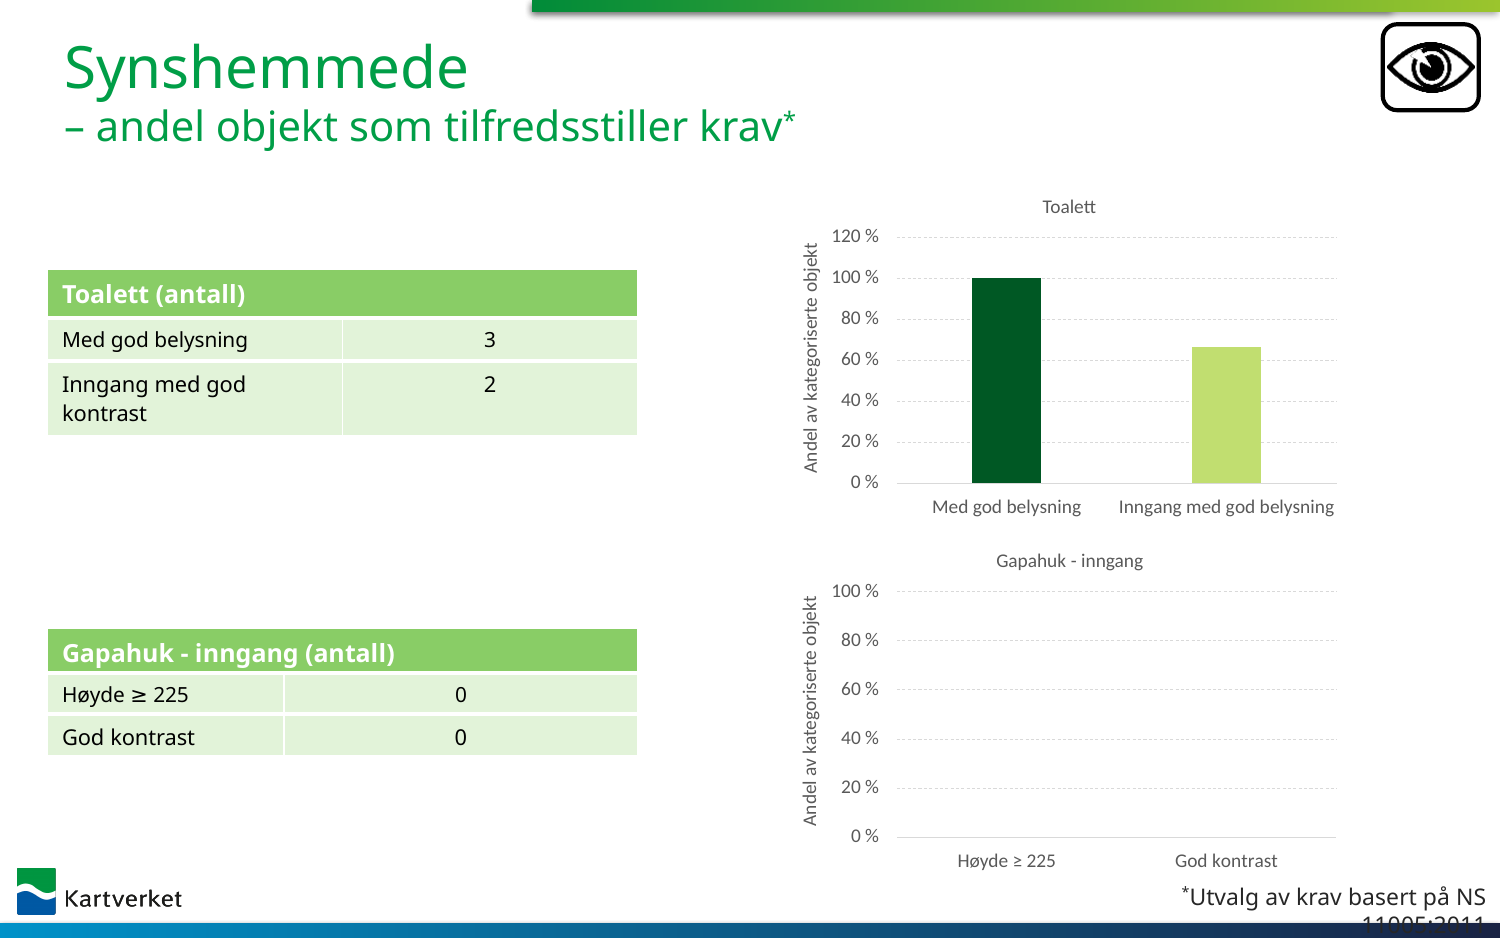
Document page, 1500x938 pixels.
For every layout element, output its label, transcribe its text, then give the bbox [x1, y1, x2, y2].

table_cell Inngang med god kontrast [48, 363, 342, 435]
table_cell 0 [285, 716, 637, 755]
text_box Synshemmede – andel objekt som tilfredsstiller krav* [49, 24, 1431, 158]
table_cell 2 [343, 363, 637, 435]
picture [791, 187, 1348, 526]
table_cell 0 [285, 675, 637, 712]
table_cell God kontrast [48, 716, 283, 755]
table_cell 3 [343, 320, 637, 359]
table_cell Med god belysning [48, 320, 342, 359]
table_header Toalett (antall) [48, 270, 637, 316]
table_cell Høyde ≥ 225 [48, 675, 283, 712]
picture [791, 541, 1348, 880]
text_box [1382, 24, 1480, 111]
table_header Gapahuk - inngang (antall) [48, 629, 637, 671]
text_box *Utvalg av krav basert på NS 11005:2011 [1068, 873, 1500, 938]
